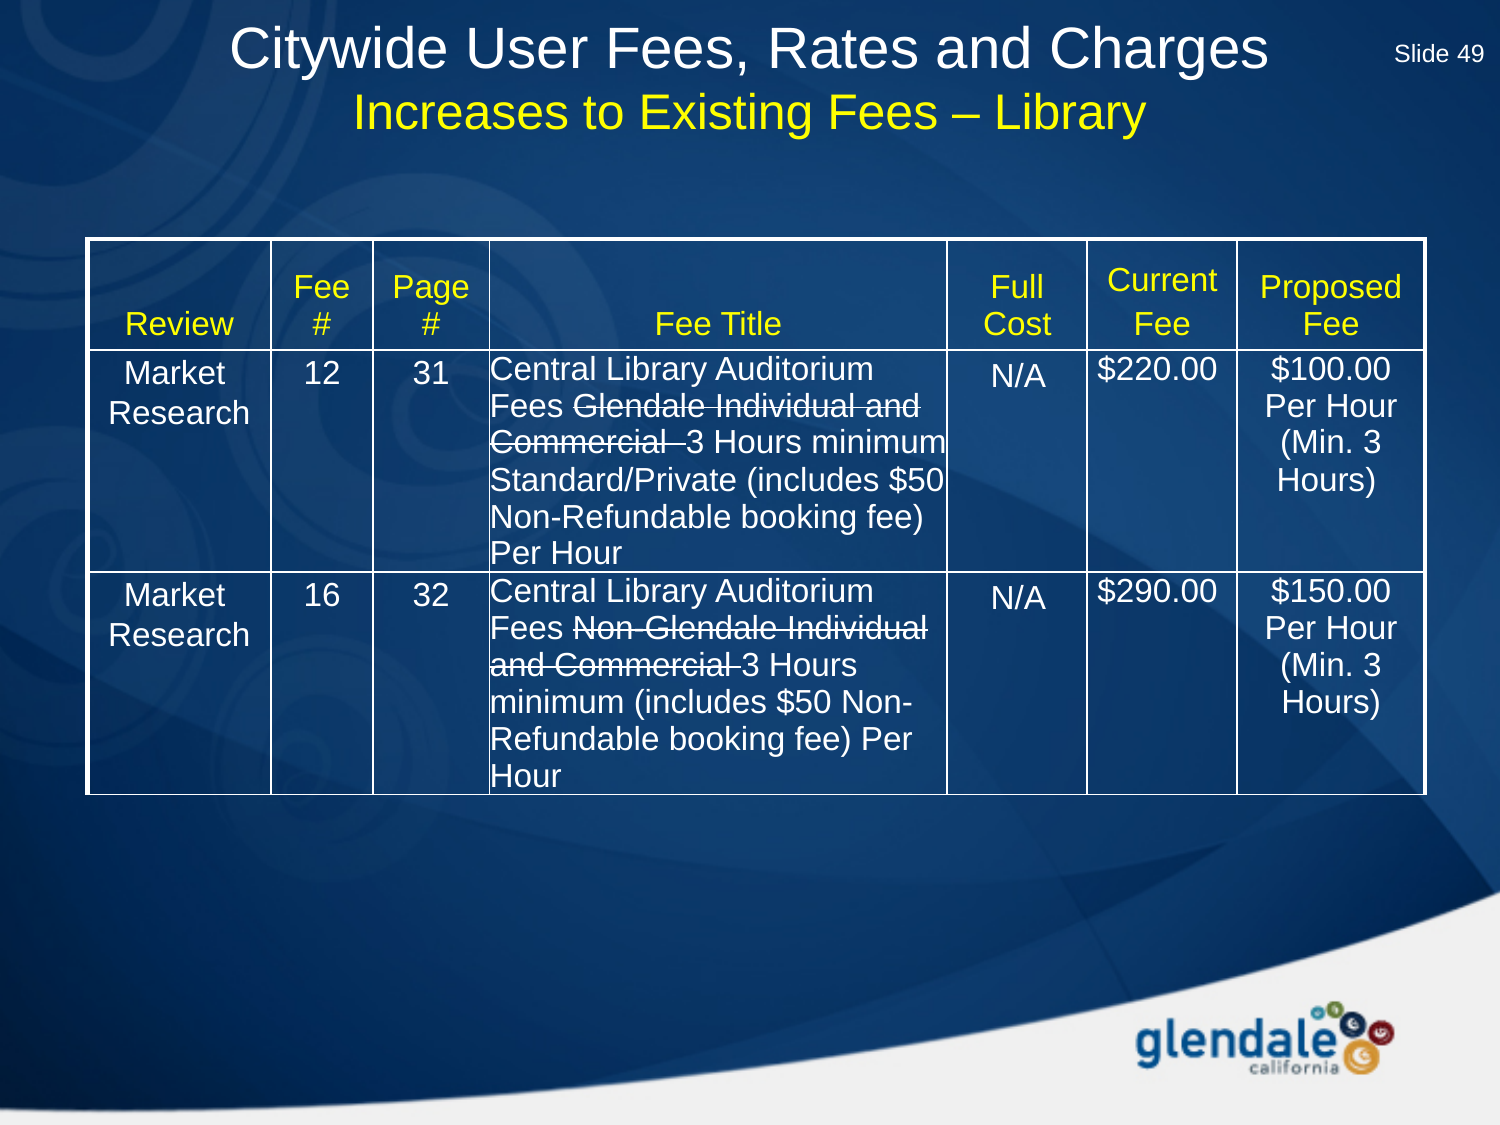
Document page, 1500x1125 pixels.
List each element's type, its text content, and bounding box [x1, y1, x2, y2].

table_cell $150.00 Per Hour (Min. 3 Hours) [1238, 573, 1423, 794]
table_header Fee Title [490, 241, 946, 349]
slide_number Slide 49 [1425, 0, 1500, 75]
table_header Full Cost [948, 241, 1086, 349]
table_cell N/A [948, 351, 1086, 571]
table_cell 12 [272, 351, 372, 571]
table_cell $100.00 Per Hour (Min. 3 Hours) [1238, 351, 1423, 571]
table_cell $290.00 [1088, 573, 1236, 794]
table_cell 32 [374, 573, 489, 794]
table_header Review [90, 241, 270, 349]
table_header Current Fee [1088, 241, 1236, 349]
table_header Proposed Fee [1238, 241, 1423, 349]
picture [0, 0, 1500, 1125]
table_cell N/A [948, 573, 1086, 794]
table_header Fee # [272, 241, 372, 349]
table_cell $220.00 [1088, 351, 1236, 571]
text_box Citywide User Fees, Rates and Charges Increases to Existing Fees – Library [74, 0, 1425, 150]
table_header Page # [374, 241, 489, 349]
table_cell 16 [272, 573, 372, 794]
table_cell 31 [374, 351, 489, 571]
table_cell Market Research [90, 573, 270, 794]
table_cell Central Library Auditorium Fees Glendale Individual and Commercial 3 Hours minimum Standard/Private (includes $50 Non-Refundable booking fee) Per Hour [490, 351, 946, 571]
table_cell Market Research [90, 351, 270, 571]
table_cell Central Library Auditorium Fees Non-Glendale Individual and Commercial 3 Hours minimum (includes $50 Non-Refundable booking fee) Per Hour [490, 573, 946, 794]
